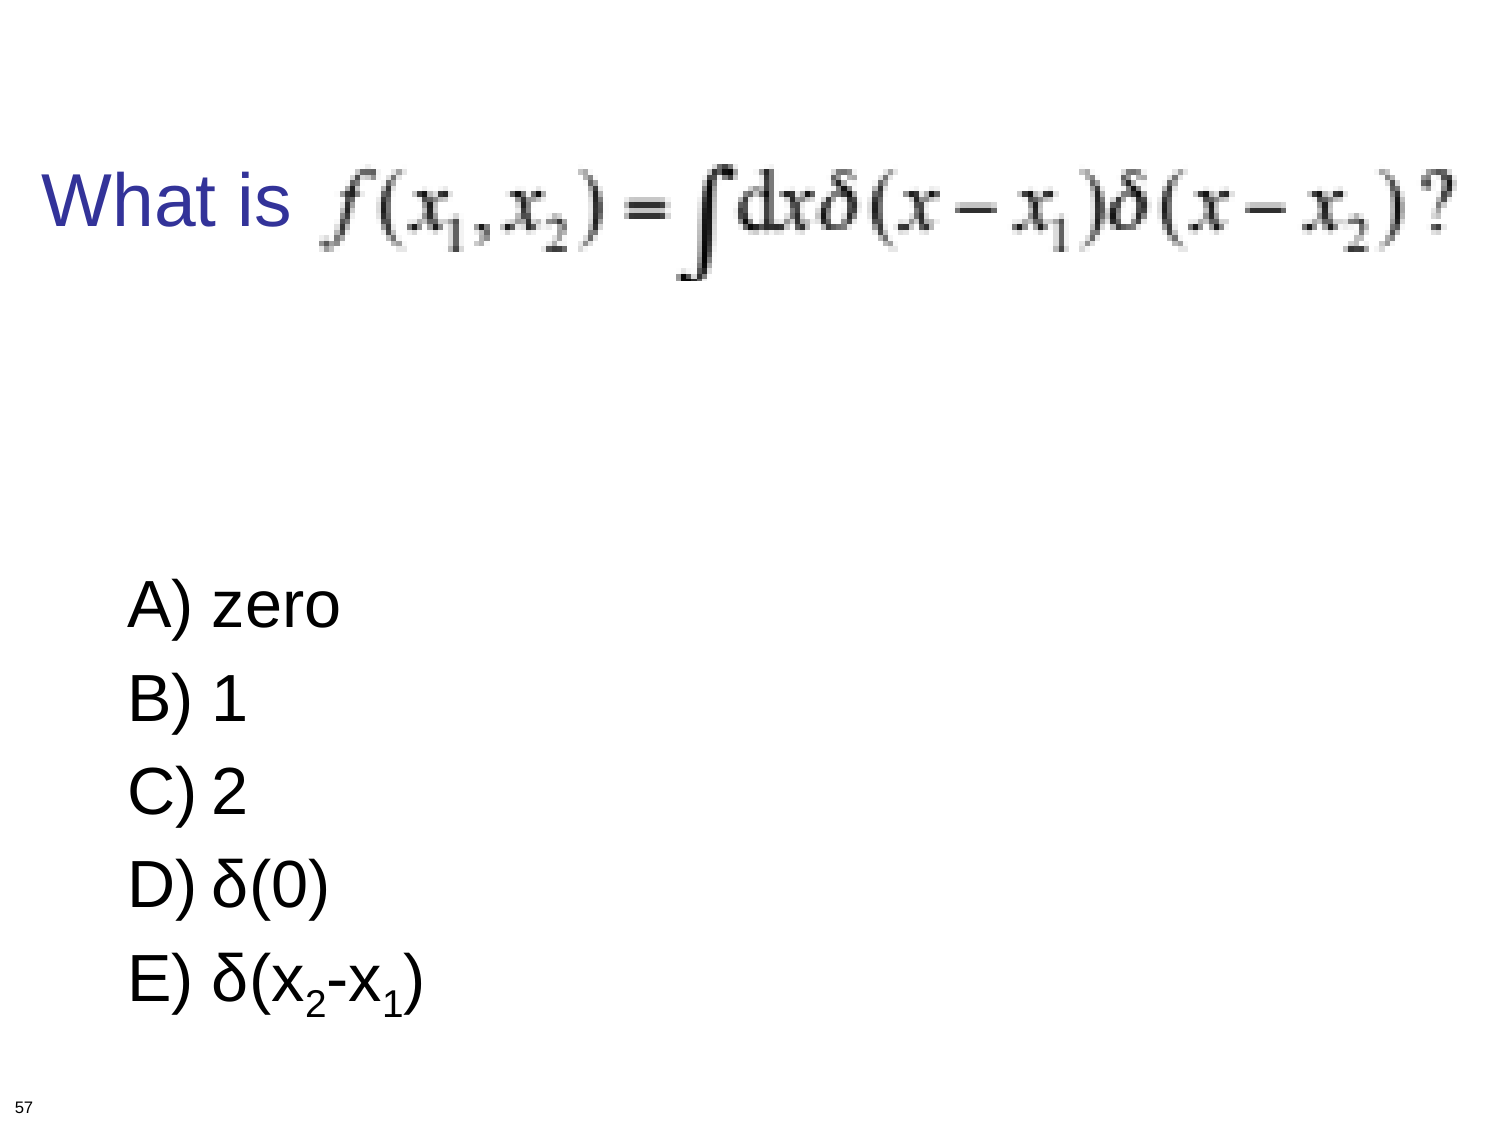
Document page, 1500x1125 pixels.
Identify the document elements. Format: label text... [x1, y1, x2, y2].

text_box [309, 131, 1463, 281]
title What is [26, 72, 1388, 321]
text_box 57 [0, 1089, 50, 1125]
list zero 1 2 δ(0) δ(x2-x1) [112, 553, 1388, 1091]
